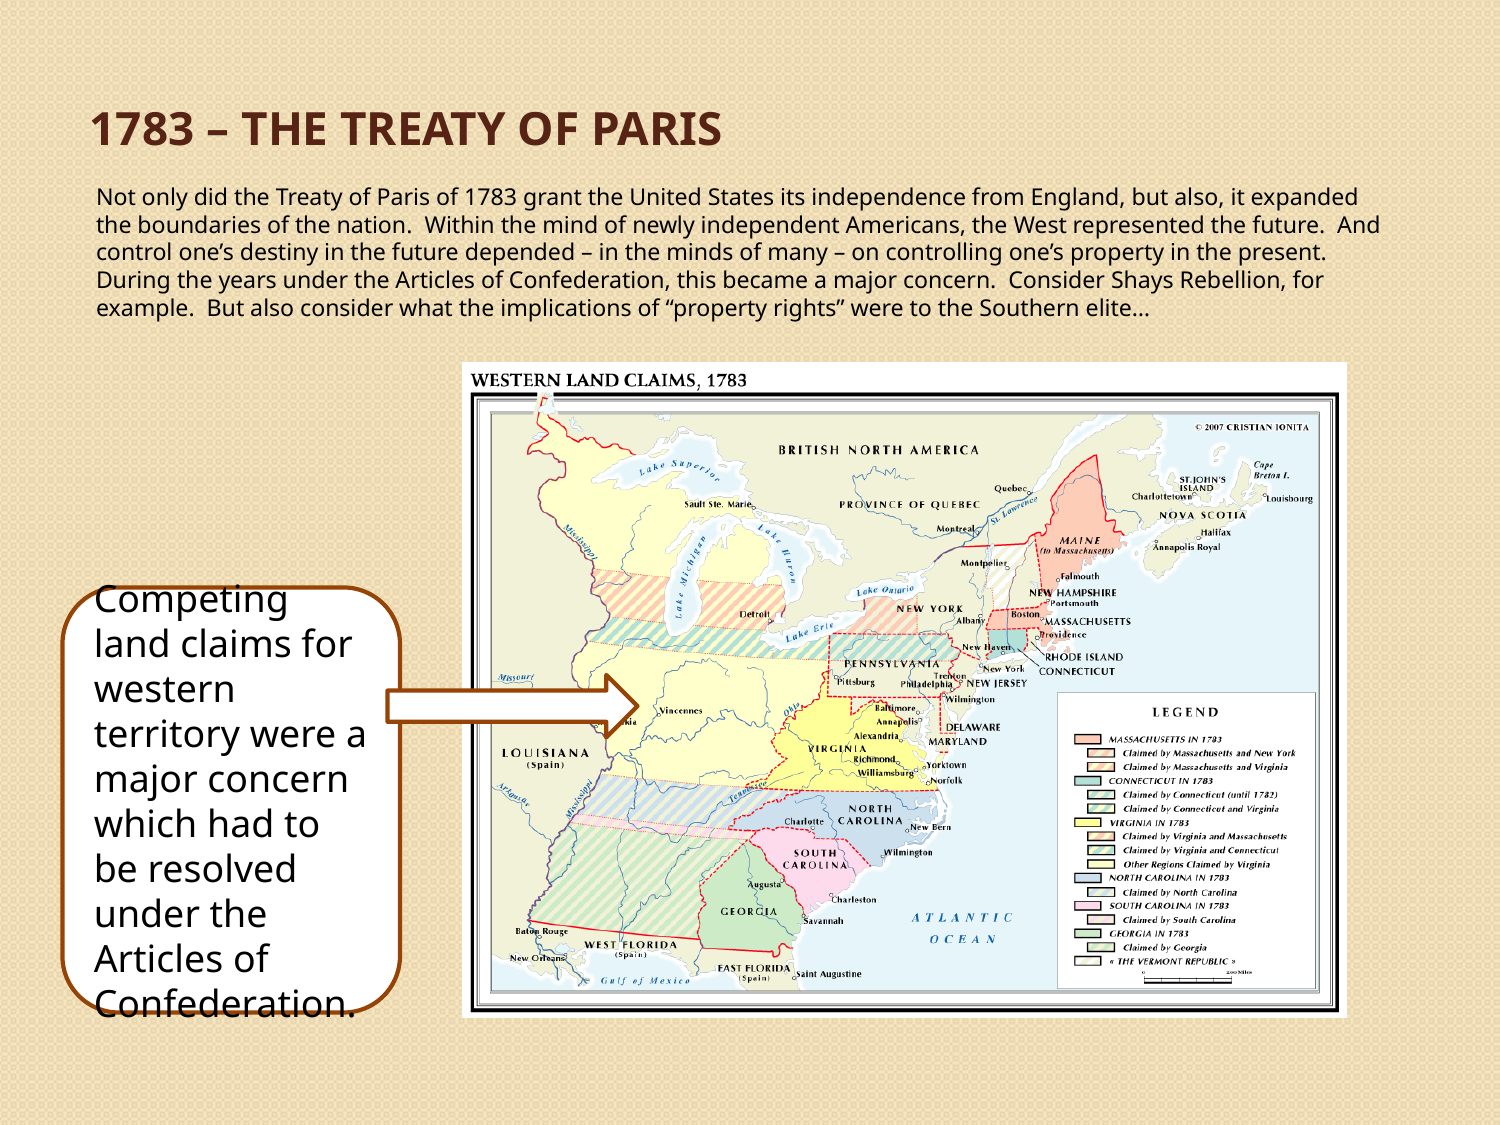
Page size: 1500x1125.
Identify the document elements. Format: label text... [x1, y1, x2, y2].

text_box [385, 688, 455, 724]
list Not only did the Treaty of Paris of 1783 grant the United States its independence from England, but also, it expanded the boundaries of the nation. Within the mind of newly independent Americans, the West represented the future. And control one’s destiny in the future depended – in the minds of many – on controlling one’s property in the present. During the years under the Articles of Confederation, this became a major concern. Consider Shays Rebellion, for example. But also consider what the implications of “property rights” were to the Southern elite… [75, 174, 1413, 346]
title 1783 – The Treaty of Paris [75, 35, 938, 163]
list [462, 362, 1347, 1018]
text_box Competing land claims for western territory were a major concern which had to be resolved under the Articles of Confederation. [60, 585, 403, 1015]
